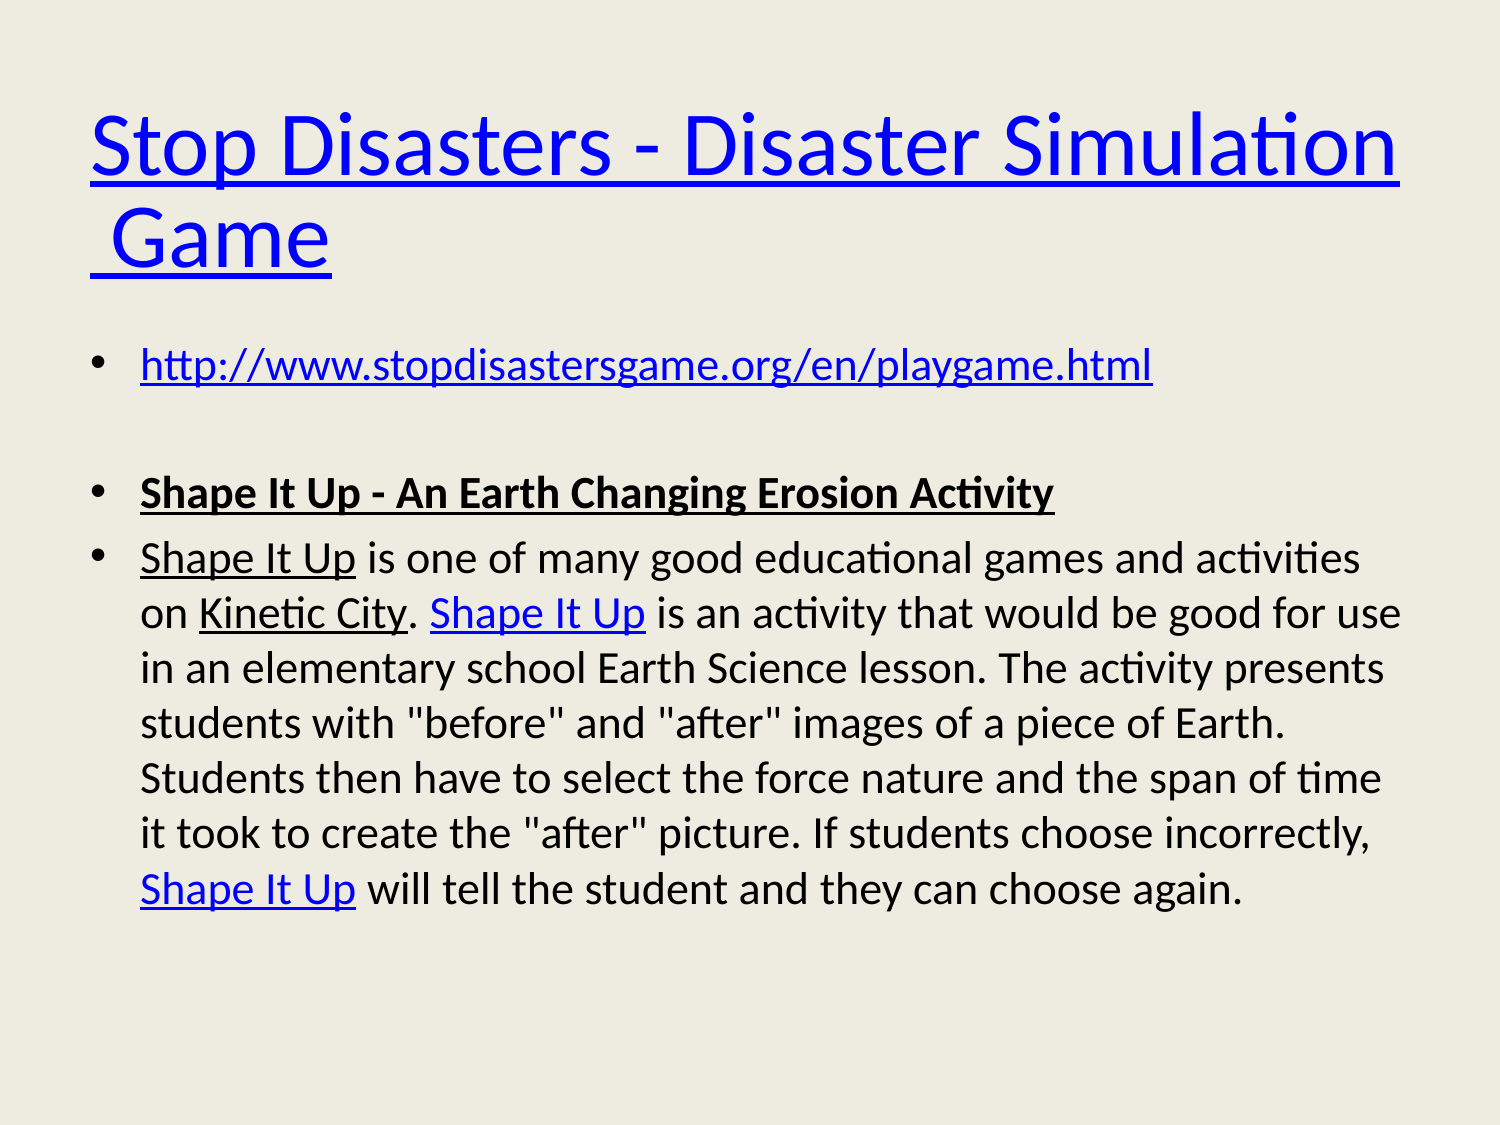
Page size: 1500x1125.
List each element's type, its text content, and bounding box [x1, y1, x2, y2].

list http://www.stopdisastersgame.org/en/playgame.html Shape It Up - An Earth Changing Erosion Activity Shape It Up is one of many good educational games and activities on Kinetic City. Shape It Up is an activity that would be good for use in an elementary school Earth Science lesson. The activity presents students with "before" and "after" images of a piece of Earth. Students then have to select the force nature and the span of time it took to create the "after" picture. If students choose incorrectly, Shape It Up will tell the student and they can choose again. [75, 262, 1425, 1005]
title Stop Disasters - Disaster Simulation Game [75, 45, 1425, 233]
